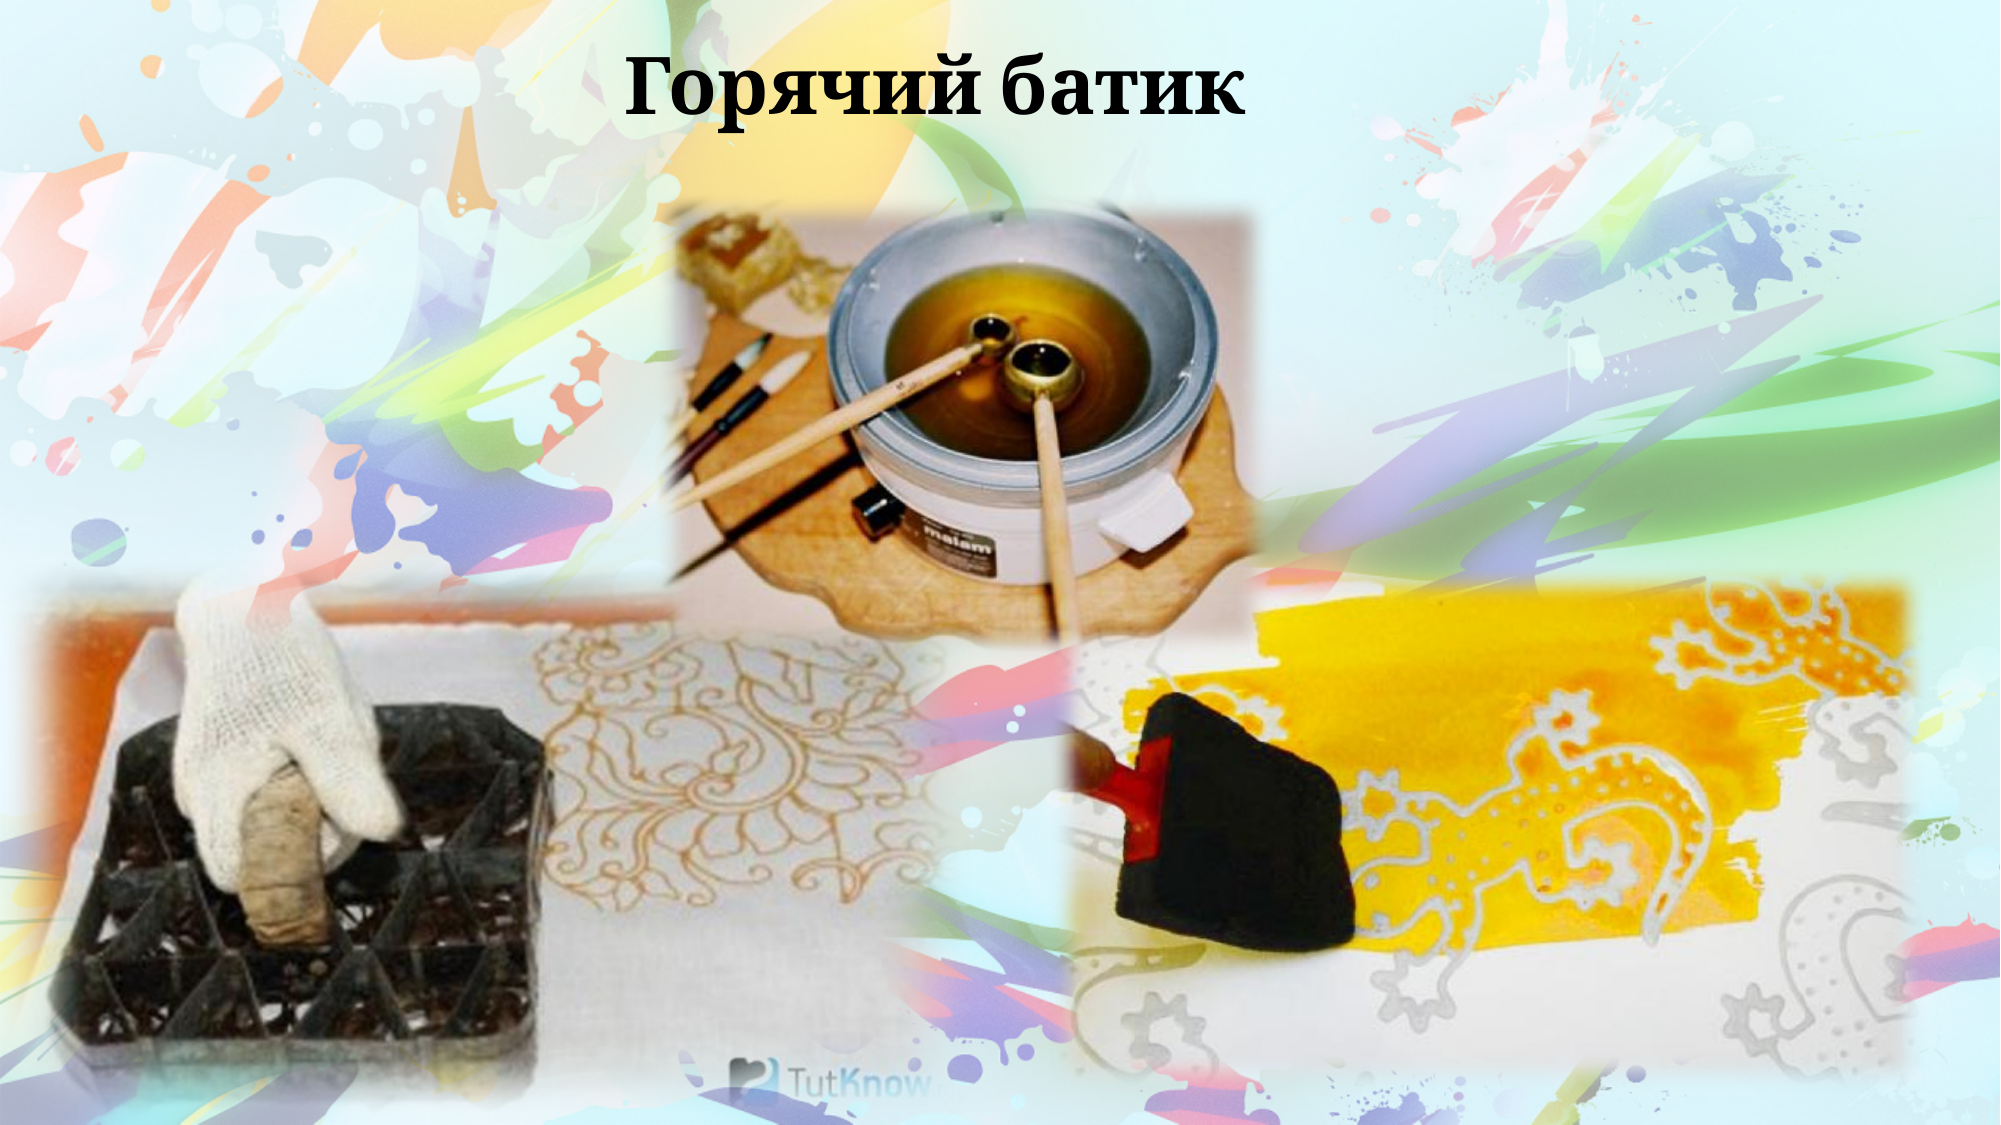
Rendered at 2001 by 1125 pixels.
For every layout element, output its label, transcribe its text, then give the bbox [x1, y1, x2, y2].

title Горячий батик [609, 37, 1377, 220]
picture [0, 193, 1927, 1125]
